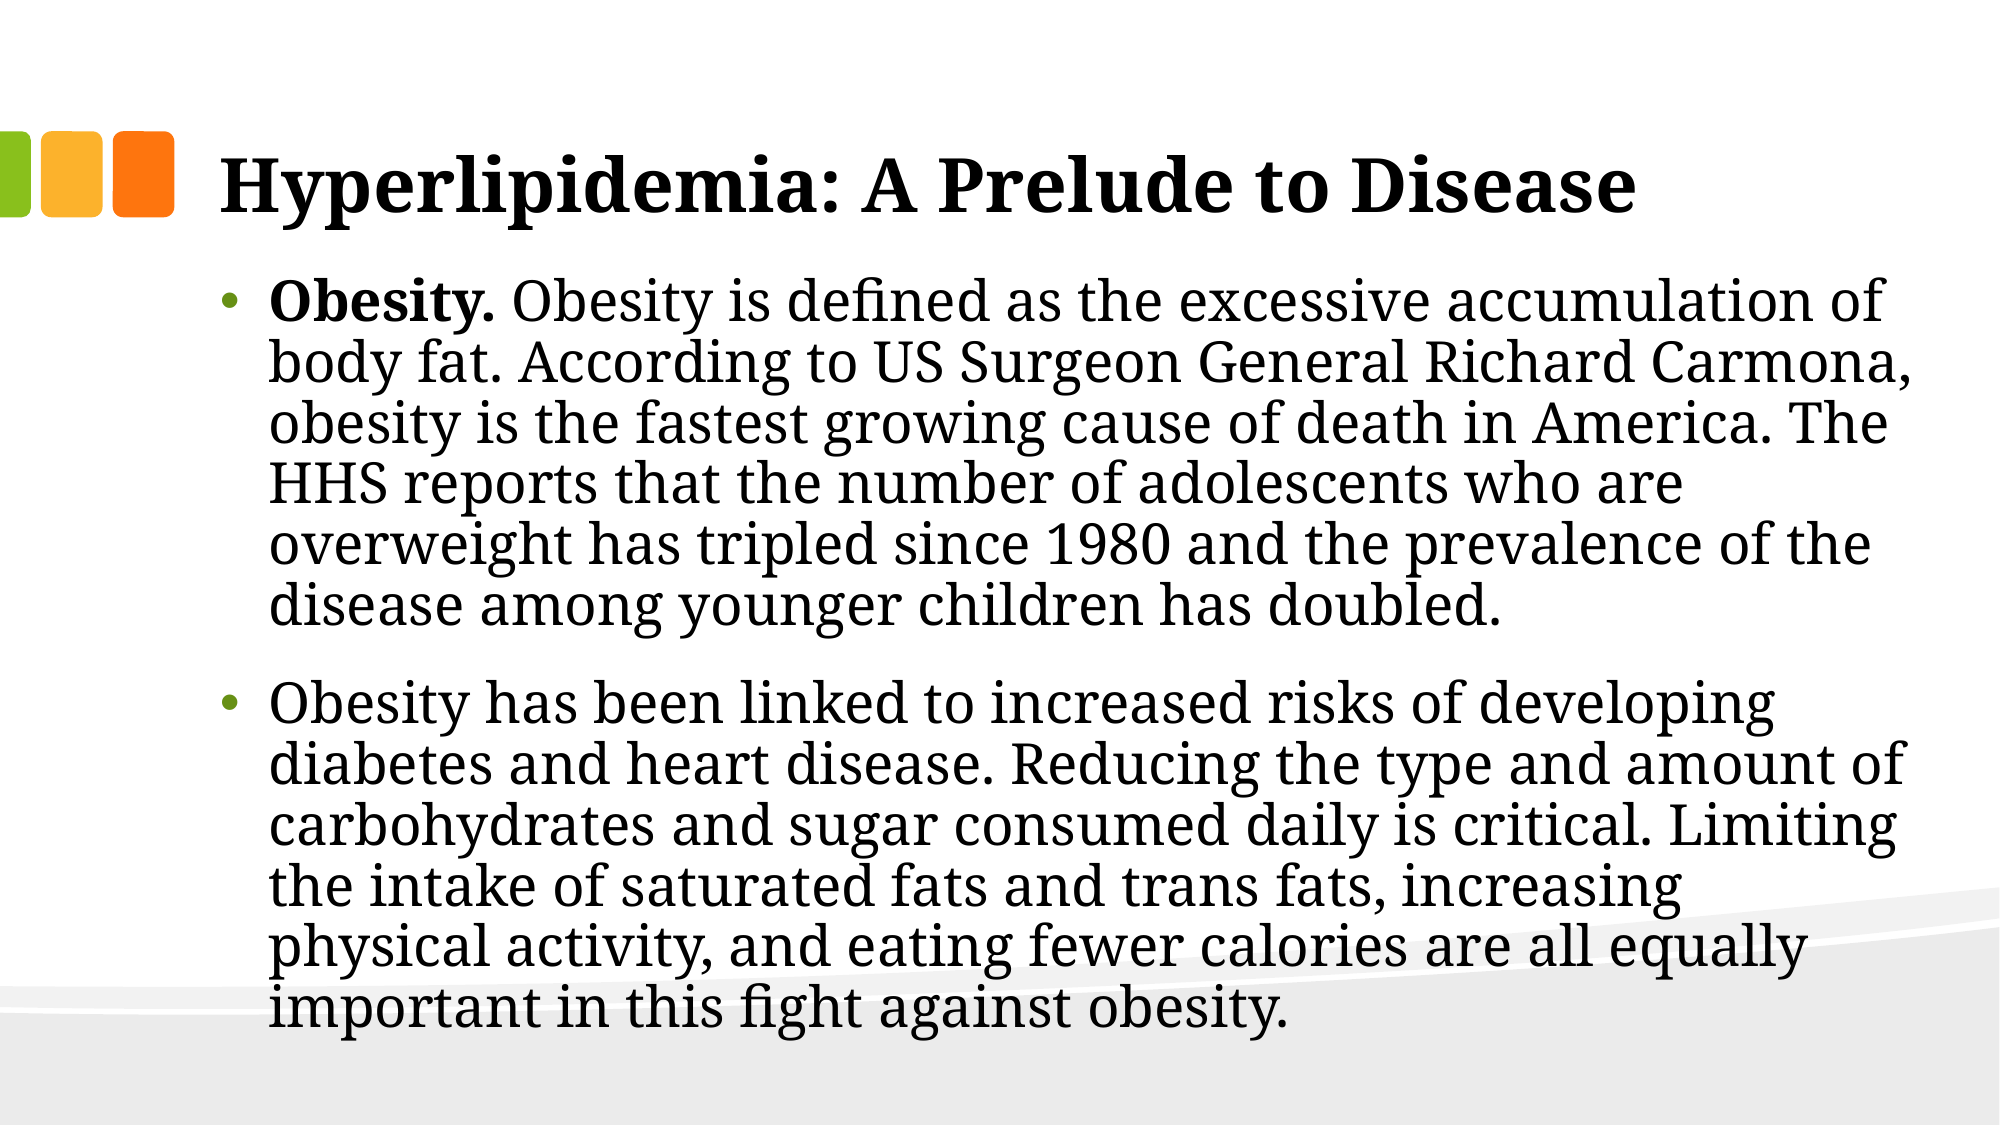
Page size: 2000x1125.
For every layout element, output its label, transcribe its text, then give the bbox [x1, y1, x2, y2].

list Obesity. Obesity is defined as the excessive accumulation of body fat. According to US Surgeon General Richard Carmona, obesity is the fastest growing cause of death in America. The HHS reports that the number of adolescents who are overweight has tripled since 1980 and the prevalence of the disease among younger children has doubled. Obesity has been linked to increased risks of developing diabetes and heart disease. Reducing the type and amount of carbohydrates and sugar consumed daily is critical. Limiting the intake of saturated fats and trans fats, increasing physical activity, and eating fewer calories are all equally important in this fight against obesity. [199, 262, 1938, 1063]
title Hyperlipidemia: A Prelude to Disease [199, 24, 1800, 238]
